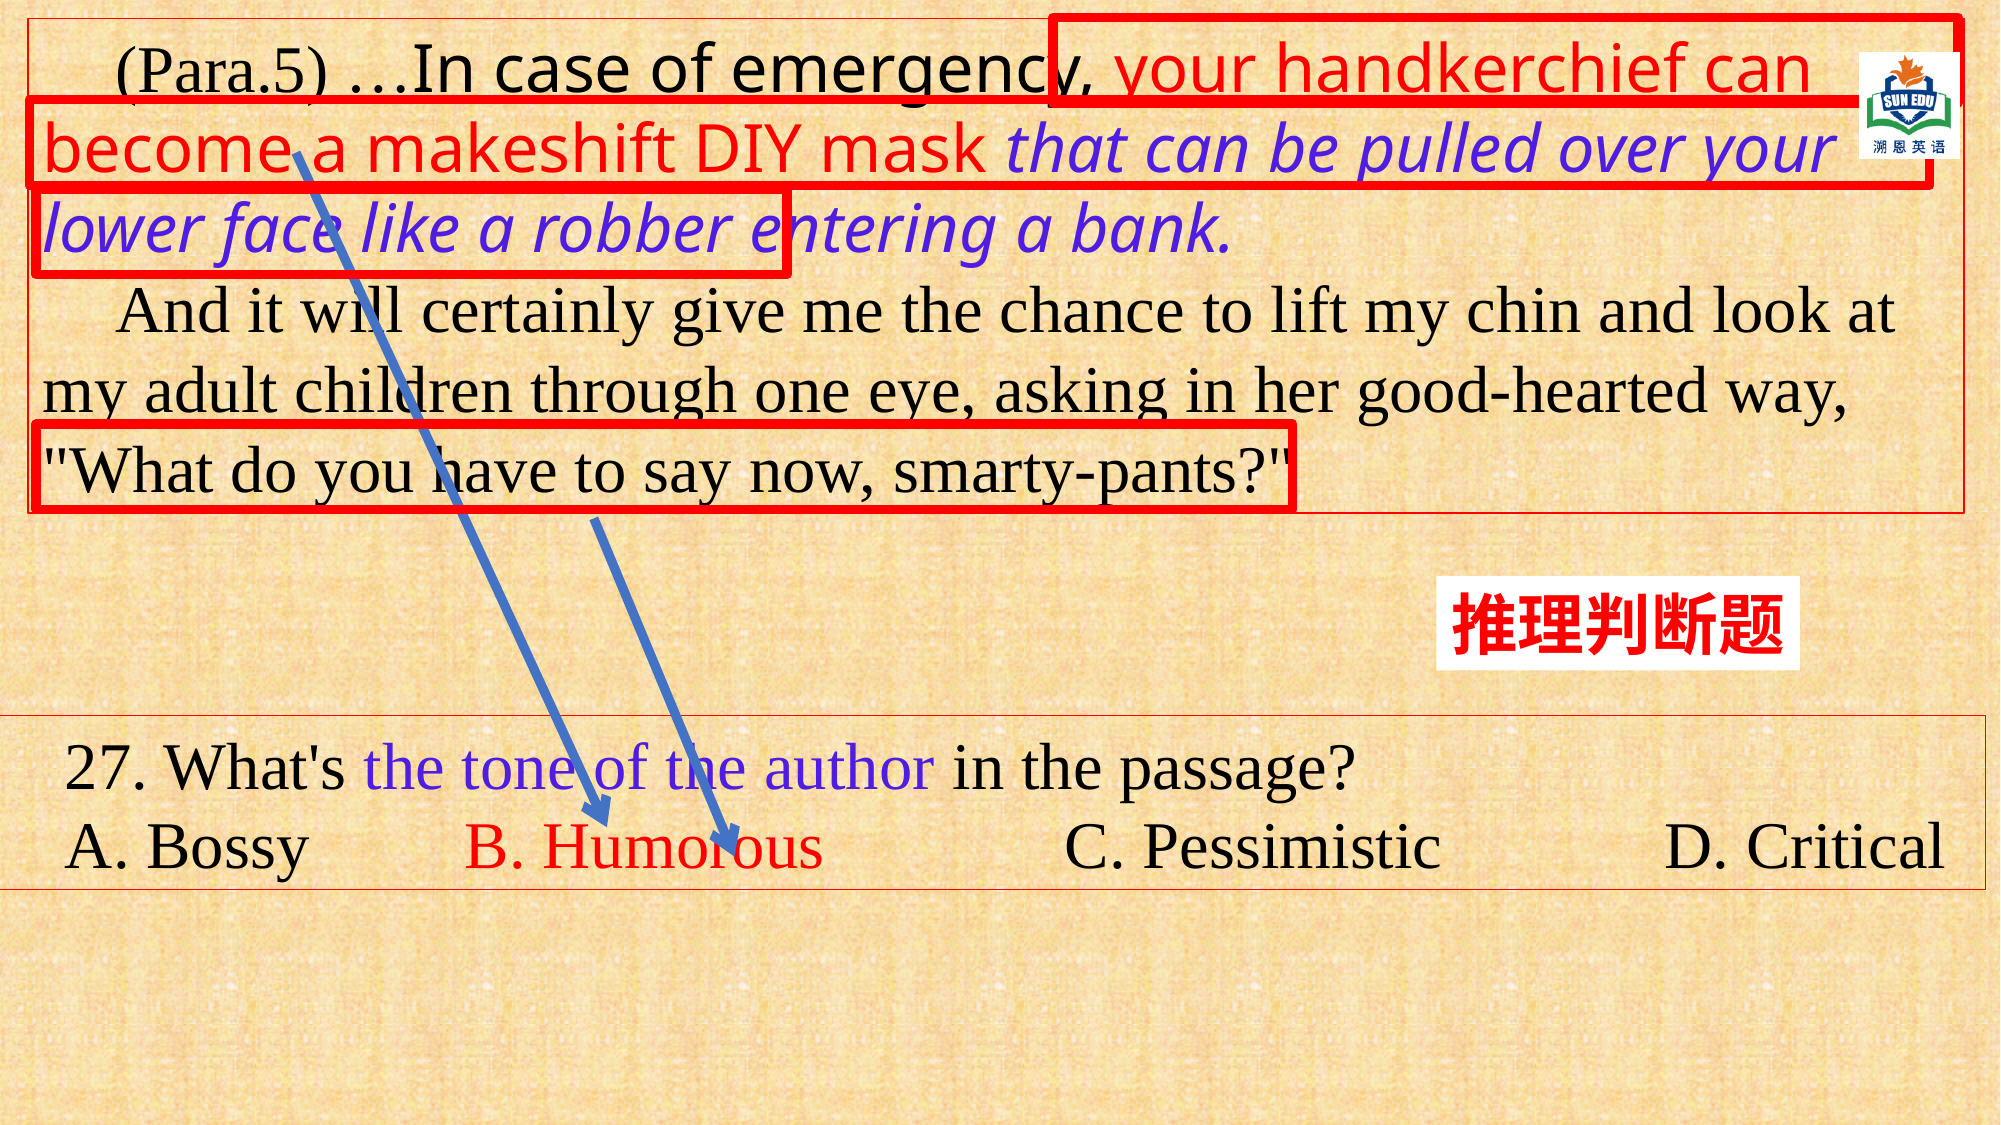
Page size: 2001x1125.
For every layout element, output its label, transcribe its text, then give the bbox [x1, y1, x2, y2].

text_box (Para.5) …In case of emergency, your handkerchief can become a makeshift DIY mask that can be pulled over your lower face like a robber entering a bank. And it will certainly give me the chance to lift my chin and look at my adult children through one eye, asking in her good-hearted way, "What do you have to say now, smarty-pants?" [27, 18, 1053, 513]
picture [1859, 52, 1960, 159]
text_box [607, 424, 1293, 510]
text_box [29, 99, 1930, 186]
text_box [295, 152, 607, 828]
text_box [593, 518, 735, 857]
picture [0, 0, 2001, 1125]
text_box [36, 424, 295, 510]
text_box [1053, 17, 1959, 99]
text_box [36, 188, 295, 275]
text_box (Para.5) …In case of emergency, your handkerchief can become a makeshift DIY mask that can be pulled over your lower face like a robber entering a bank. And it will certainly give me the chance to lift my chin and look at my adult children through one eye, asking in her good-hearted way, "What do you have to say now, smarty-pants?" [607, 18, 1964, 513]
text_box [607, 188, 788, 275]
text_box 推理判断题 [1436, 575, 1800, 671]
text_box 27. What's the tone of the author in the passage? A. Bossy B. Humorous C. Pessimistic D. Critical [0, 715, 1986, 890]
